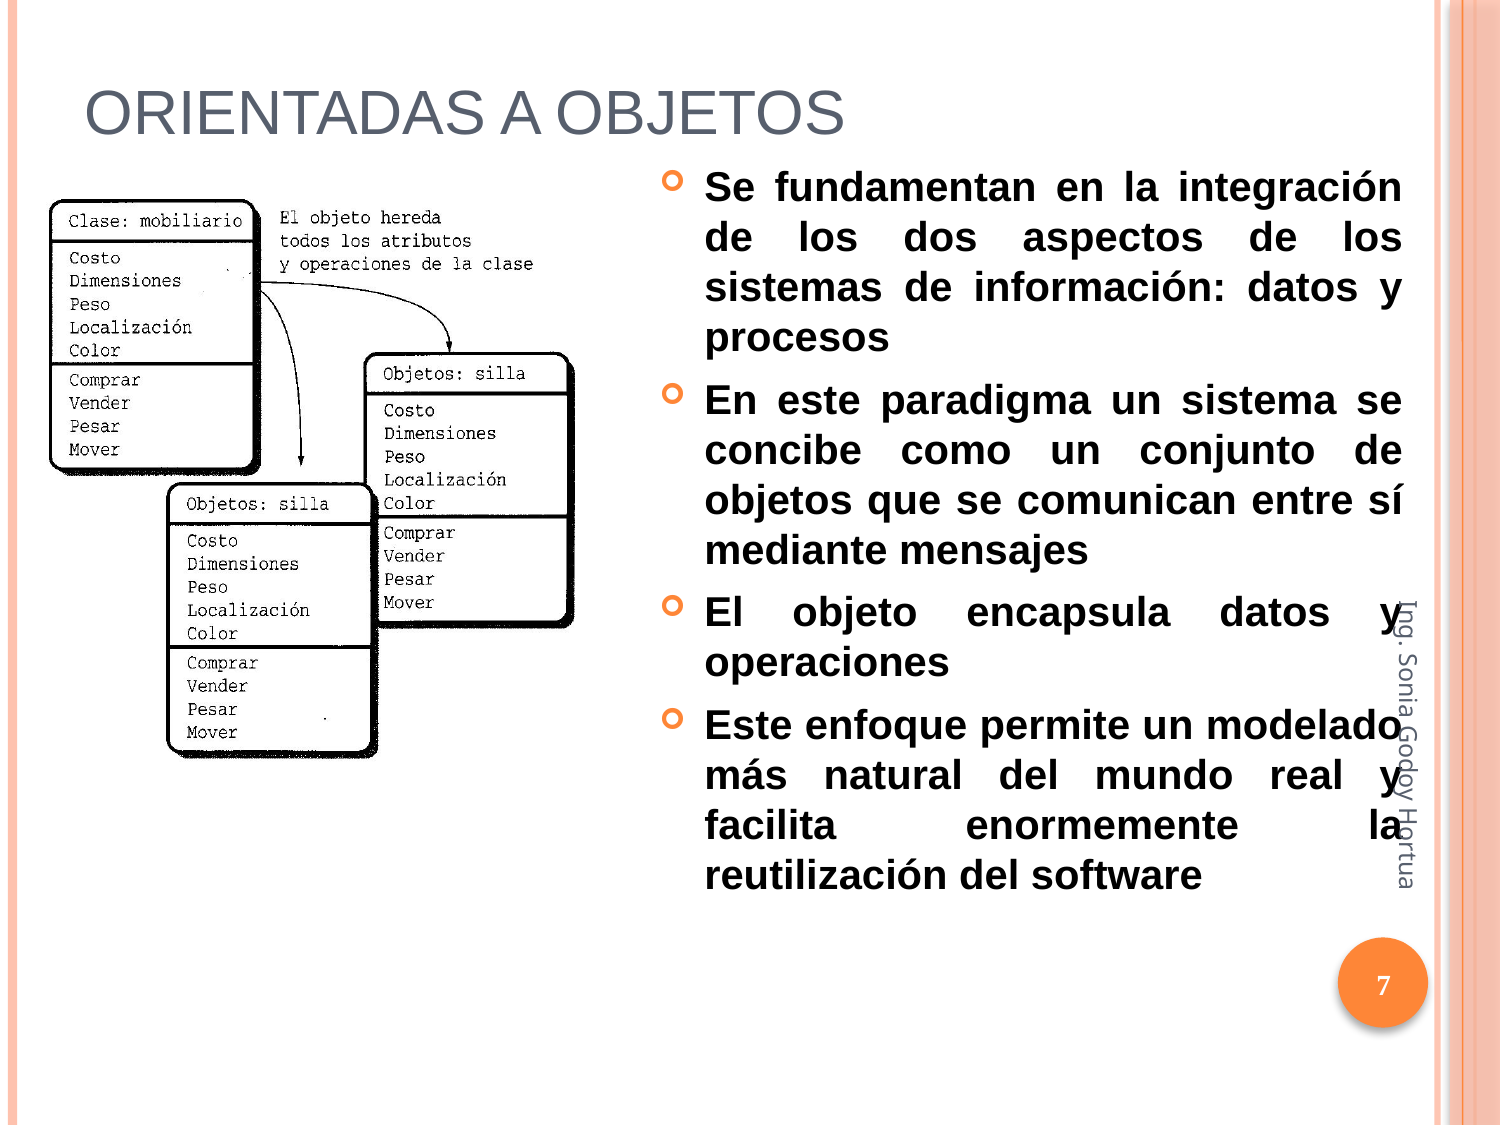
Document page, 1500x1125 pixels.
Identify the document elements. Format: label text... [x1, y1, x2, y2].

list Se fundamentan en la integración de los dos aspectos de los sistemas de información: datos y procesos En este paradigma un sistema se concibe como un conjunto de objetos que se comunican entre sí mediante mensajes El objeto encapsula datos y operaciones Este enfoque permite un modelado más natural del mundo real y facilita enormemente la reutilización del software [644, 152, 1419, 1063]
slide_number 7 [1333, 940, 1434, 1026]
title Orientadas a objetos [70, 35, 1296, 155]
footer Ing. Sonia Godoy Hortua [1379, 380, 1440, 906]
picture [46, 198, 575, 772]
